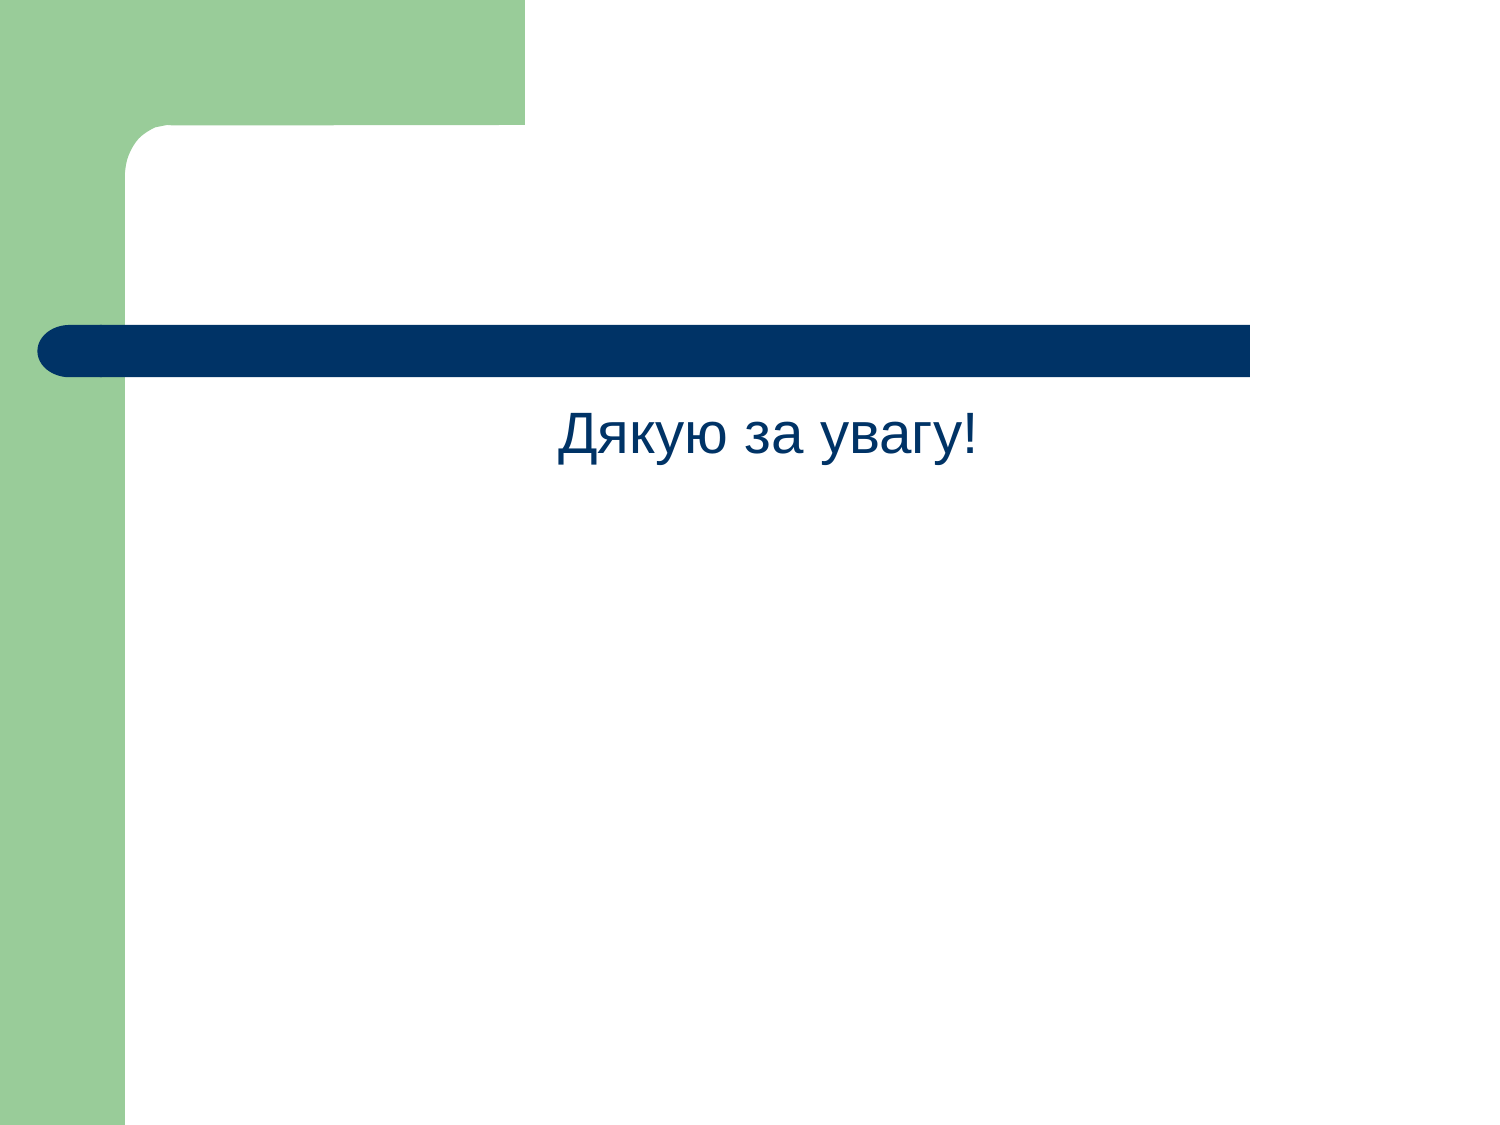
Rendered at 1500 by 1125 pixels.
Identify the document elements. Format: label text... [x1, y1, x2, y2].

list Дякую за увагу! [137, 387, 1400, 999]
